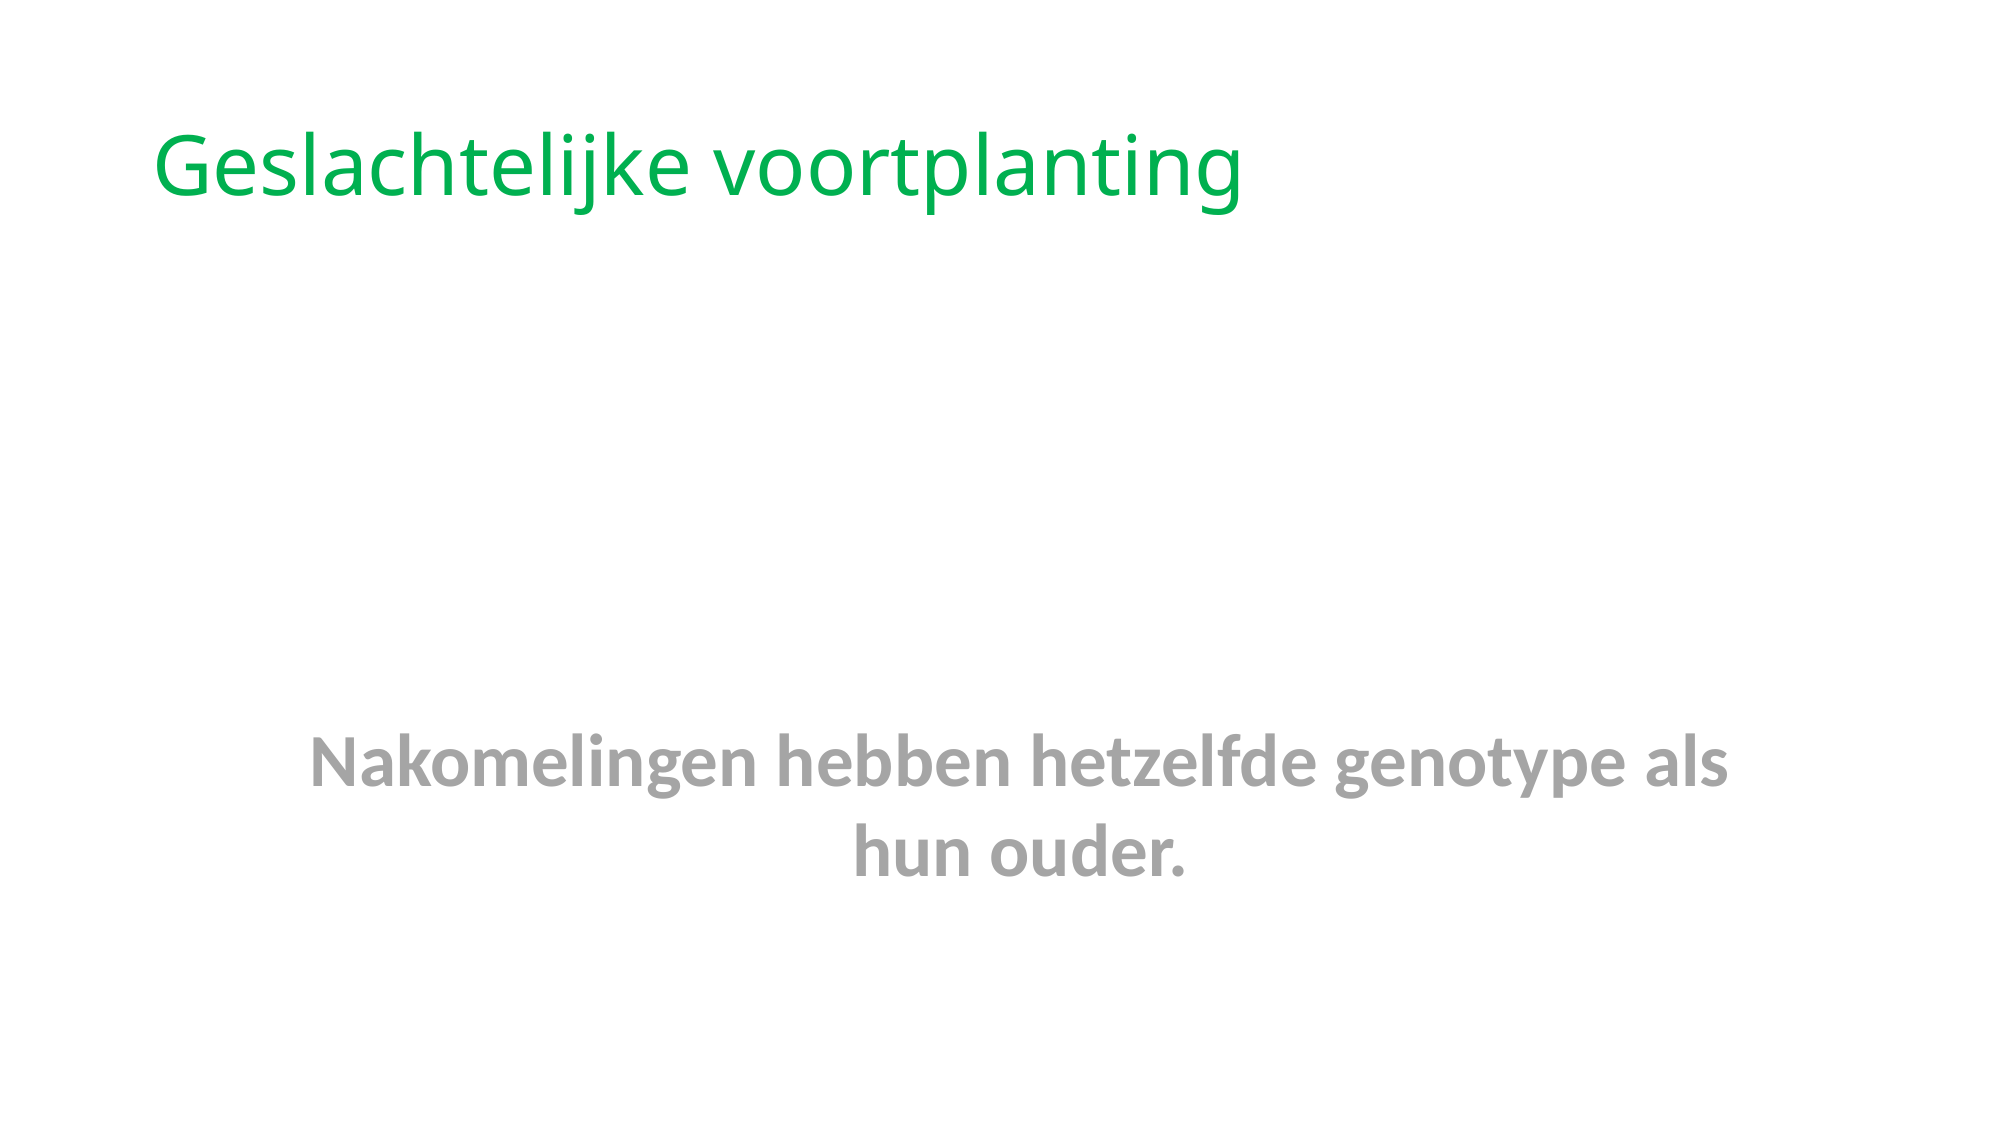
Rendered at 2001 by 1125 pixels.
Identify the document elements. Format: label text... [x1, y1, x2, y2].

title Geslachtelijke voortplanting [137, 59, 1863, 278]
text_box Nakomelingen hebben hetzelfde genotype als hun ouder. [293, 704, 1747, 899]
